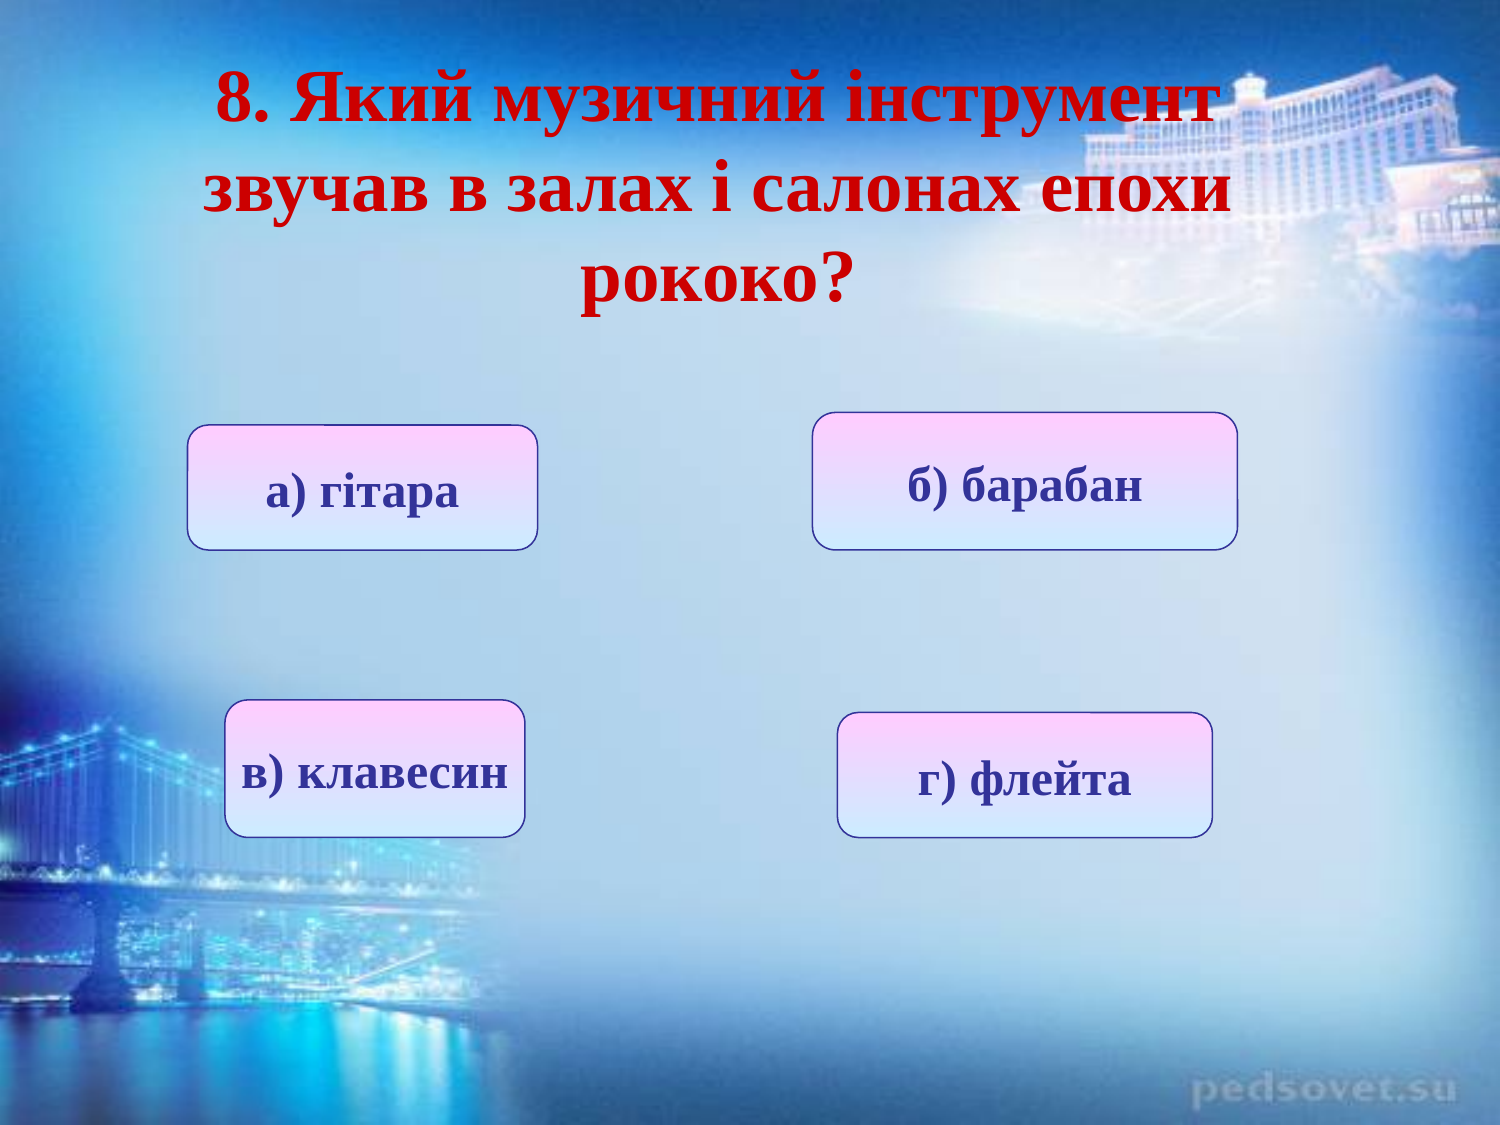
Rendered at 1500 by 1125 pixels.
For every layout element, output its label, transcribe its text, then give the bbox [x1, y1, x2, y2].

title 8. Який музичний інструмент звучав в залах і салонах епохи рококо? [99, 49, 1338, 313]
text_box б) барабан [812, 412, 1238, 550]
text_box в) клавесин [224, 699, 525, 838]
picture [0, 0, 1500, 1125]
text_box а) гітара [187, 424, 538, 551]
text_box г) флейта [837, 712, 1213, 838]
